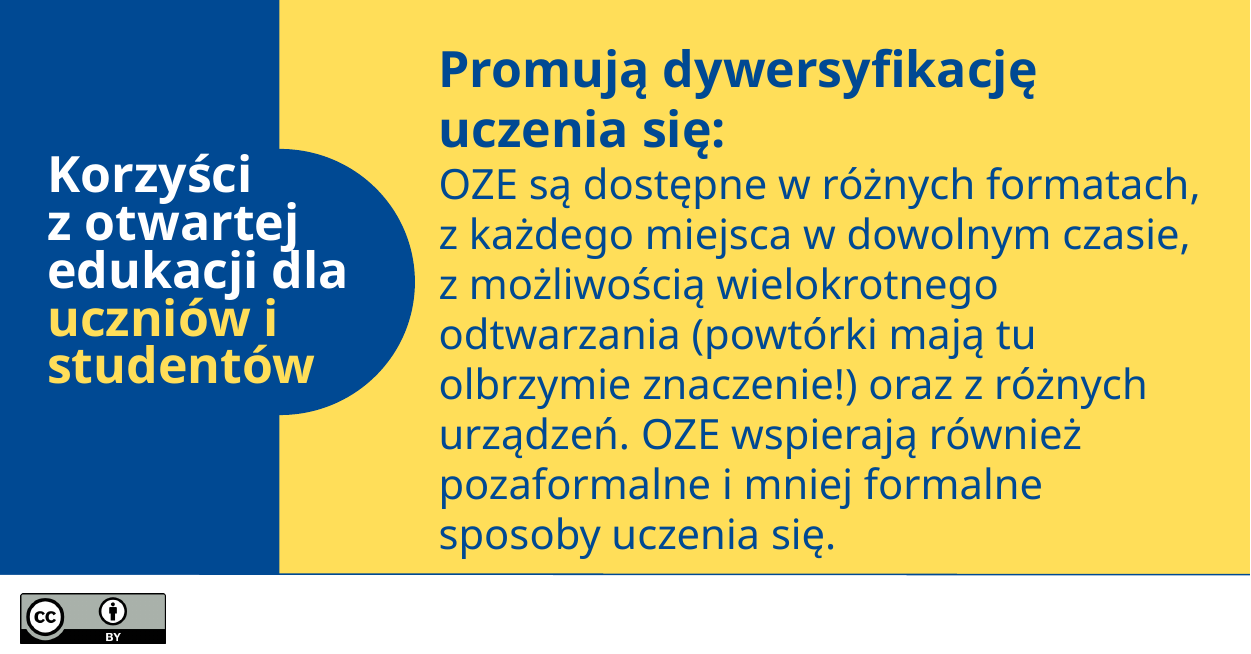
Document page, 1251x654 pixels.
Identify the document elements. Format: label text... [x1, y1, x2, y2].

picture [20, 592, 166, 645]
text_box [0, 582, 1250, 654]
text_box [0, 0, 280, 573]
text_box Korzyści z otwartej edukacji dla uczniów i studentów [32, 138, 415, 409]
text_box Promują dywersyfikację uczenia się: OZE są dostępne w różnych formatach, z każdego miejsca w dowolnym czasie, z możliwością wielokrotnego odtwarzania (powtórki mają tu olbrzymie znaczenie!) oraz z różnych urządzeń. OZE wspierają również pozaformalne i mniej formalne sposoby uczenia się. [423, 22, 1229, 572]
text_box [240, 409, 321, 416]
